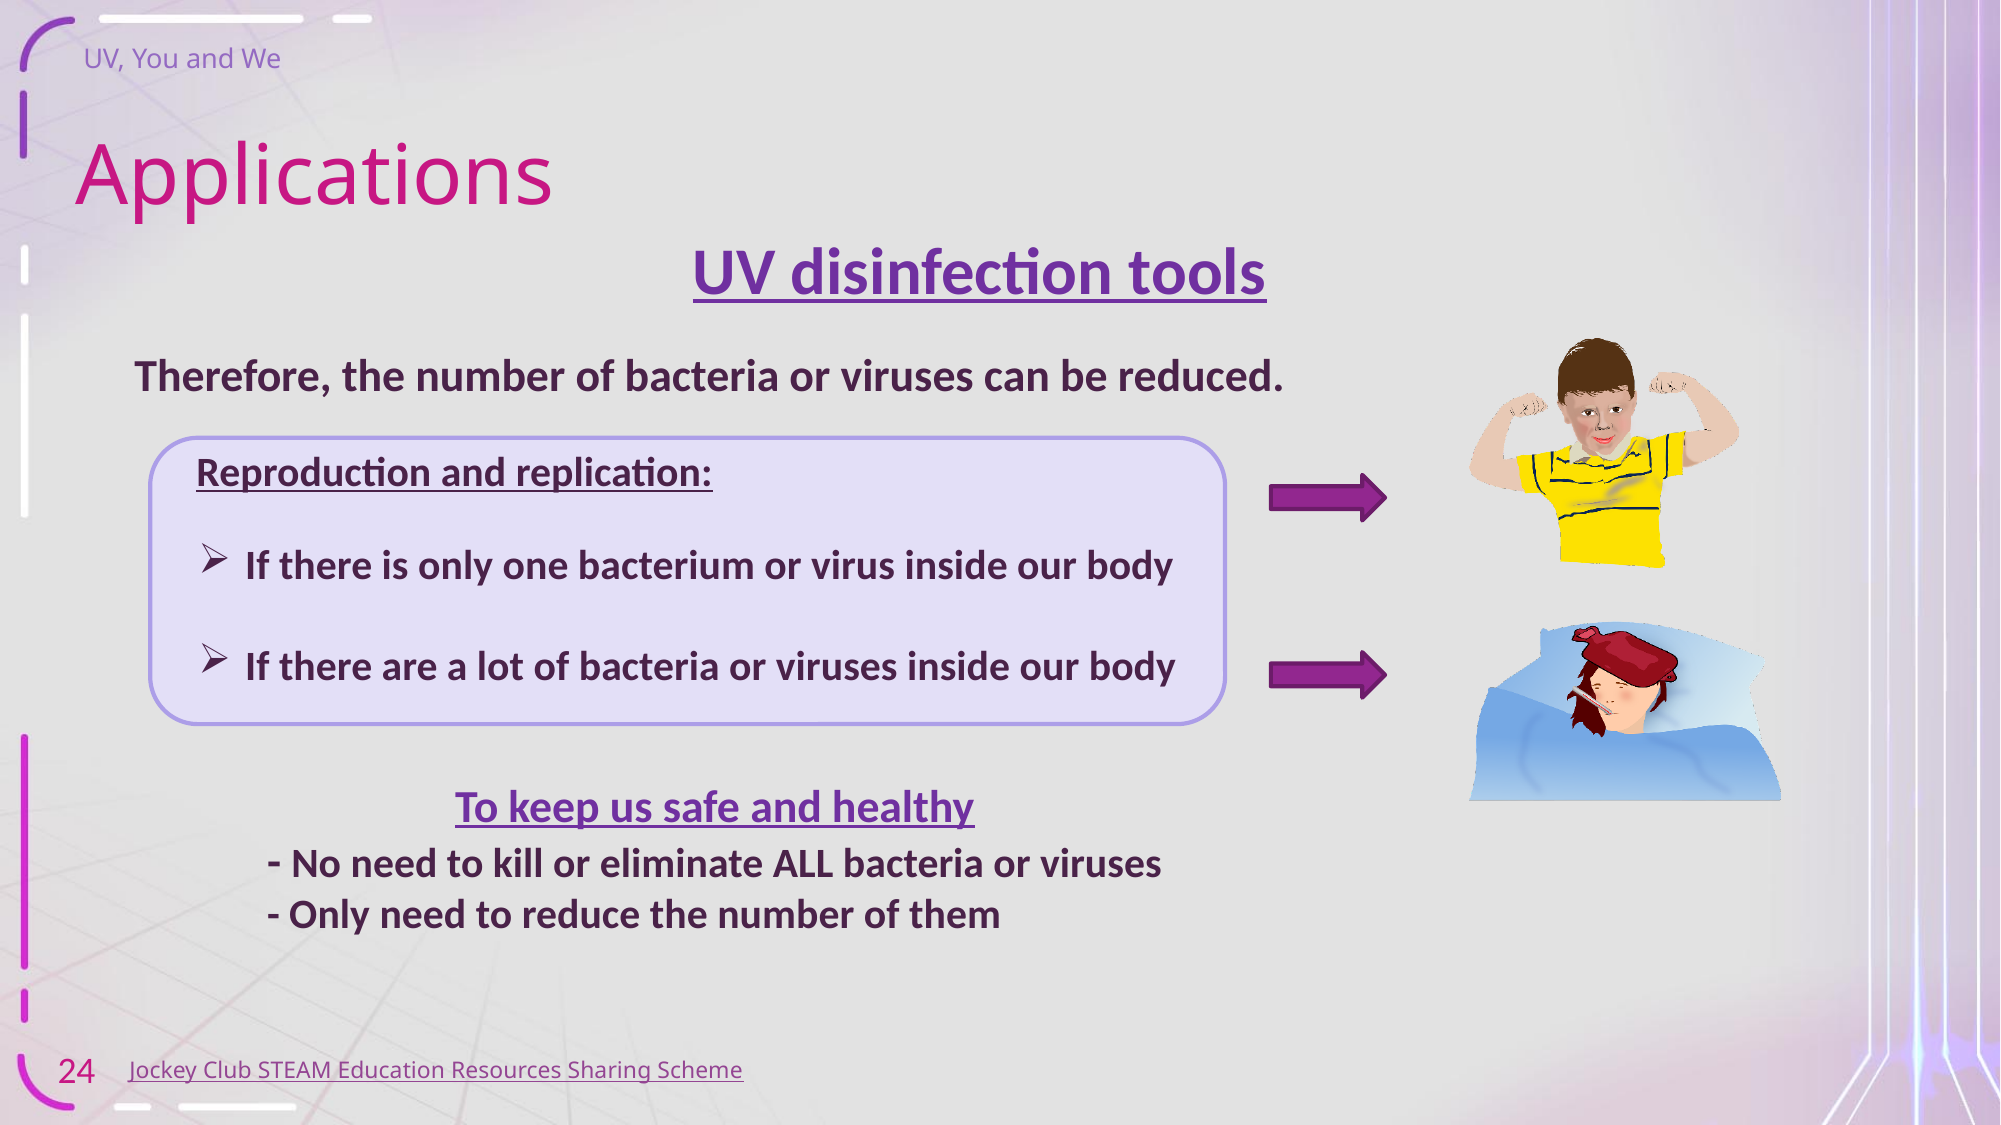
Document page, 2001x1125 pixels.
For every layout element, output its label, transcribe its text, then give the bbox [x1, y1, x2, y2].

title Applications [61, 63, 1571, 279]
text_box To keep us safe and healthy - No need to kill or eliminate ALL bacteria or viruses - Only need to reduce the number of them [252, 769, 1178, 944]
text_box [1268, 650, 1388, 700]
picture [0, 0, 2001, 1125]
text_box [148, 435, 1228, 727]
text_box Therefore, the number of bacteria or viruses can be reduced. [119, 338, 1300, 464]
text_box UV disinfection tools [677, 220, 1282, 316]
text_box [1268, 472, 1388, 523]
text_box Reproduction and replication: [181, 437, 728, 503]
text_box If there is only one bacterium or virus inside our body If there are a lot of bacteria or viruses inside our body [183, 531, 1192, 696]
